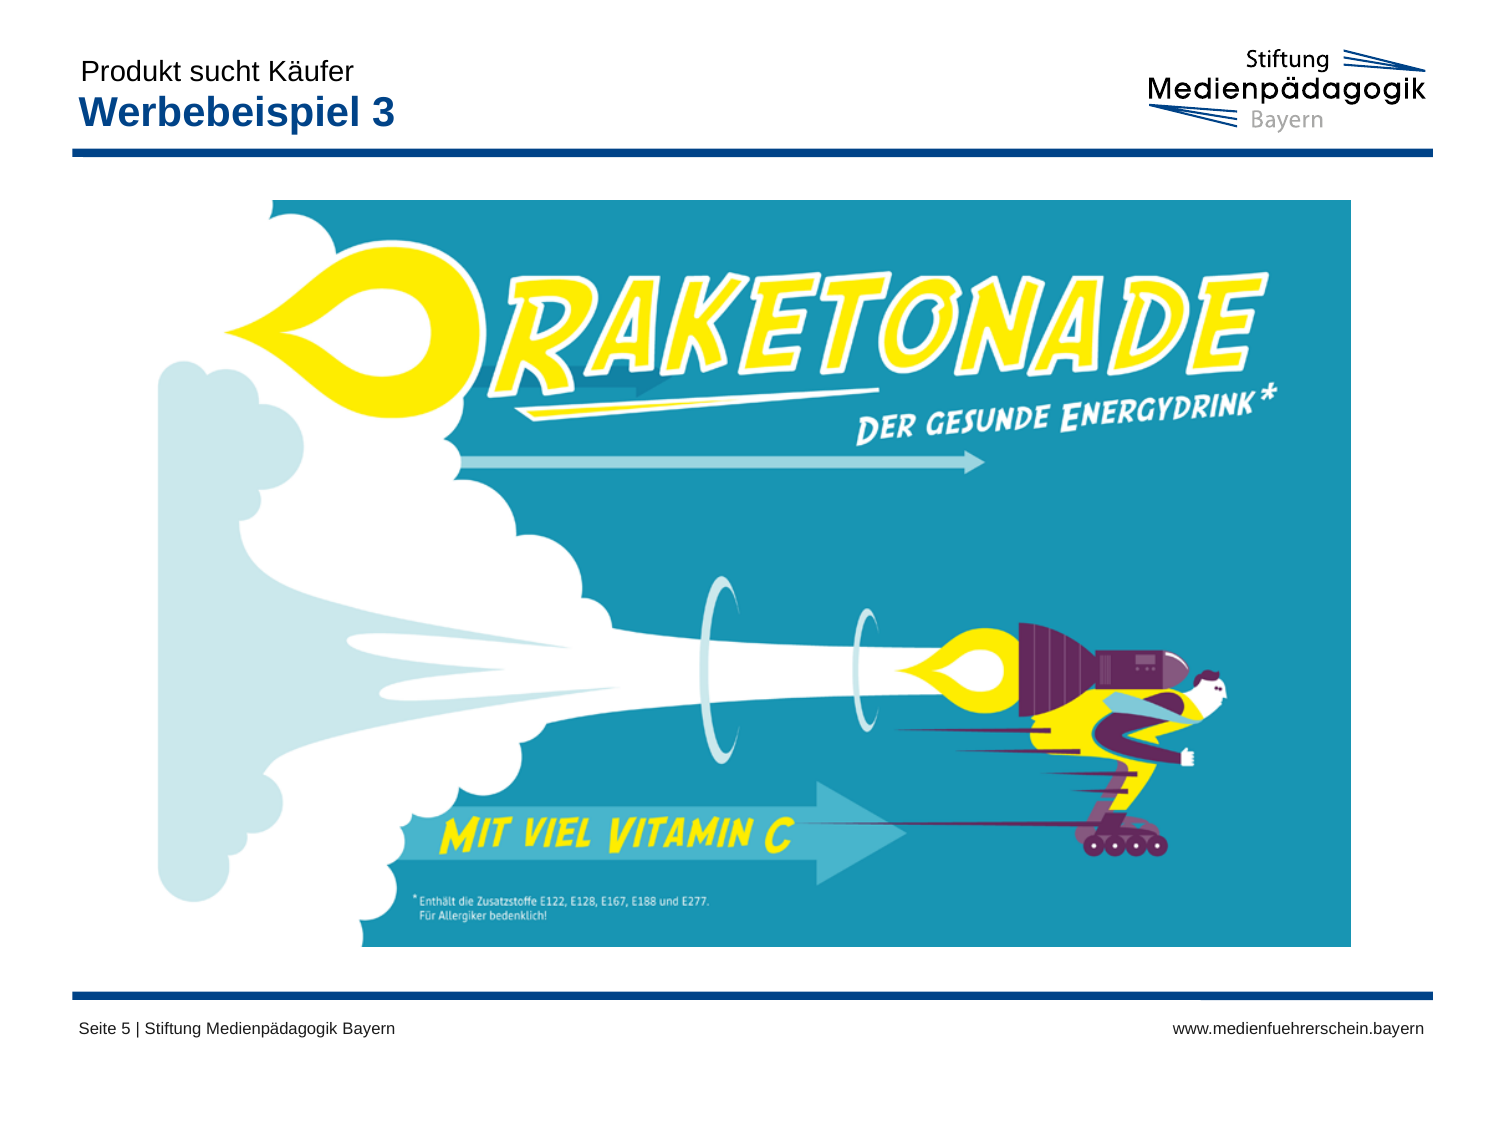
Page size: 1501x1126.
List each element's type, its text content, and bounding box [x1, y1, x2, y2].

picture [157, 200, 1351, 947]
list Produkt sucht Käufer [63, 31, 659, 96]
title Werbebeispiel 3 [63, 53, 1444, 169]
